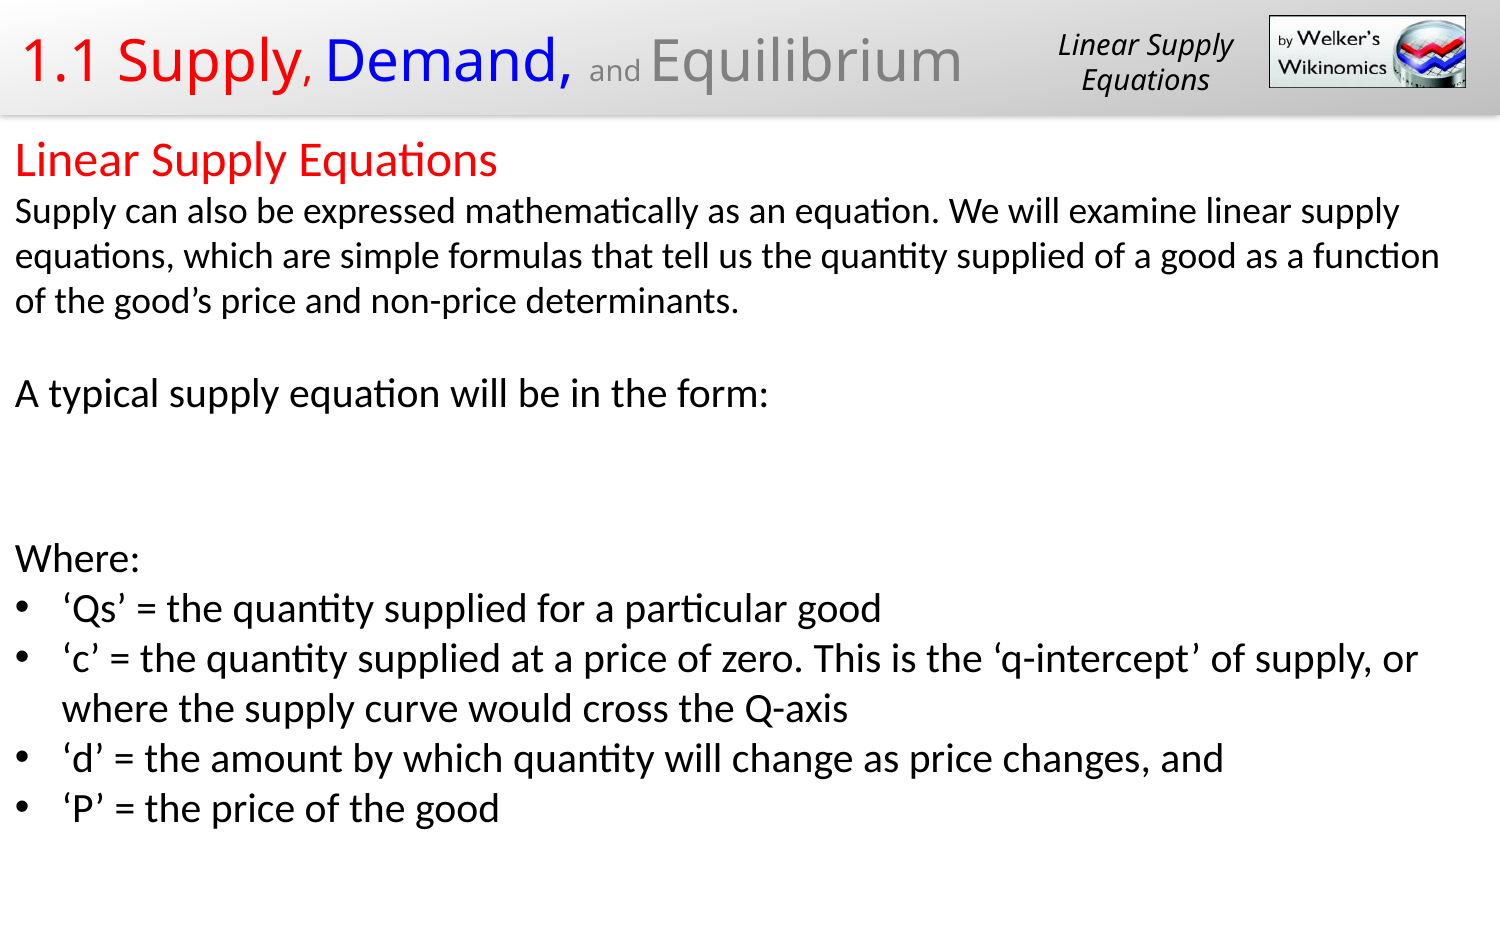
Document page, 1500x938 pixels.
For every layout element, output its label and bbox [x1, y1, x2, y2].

text_box [0, 0, 1500, 115]
